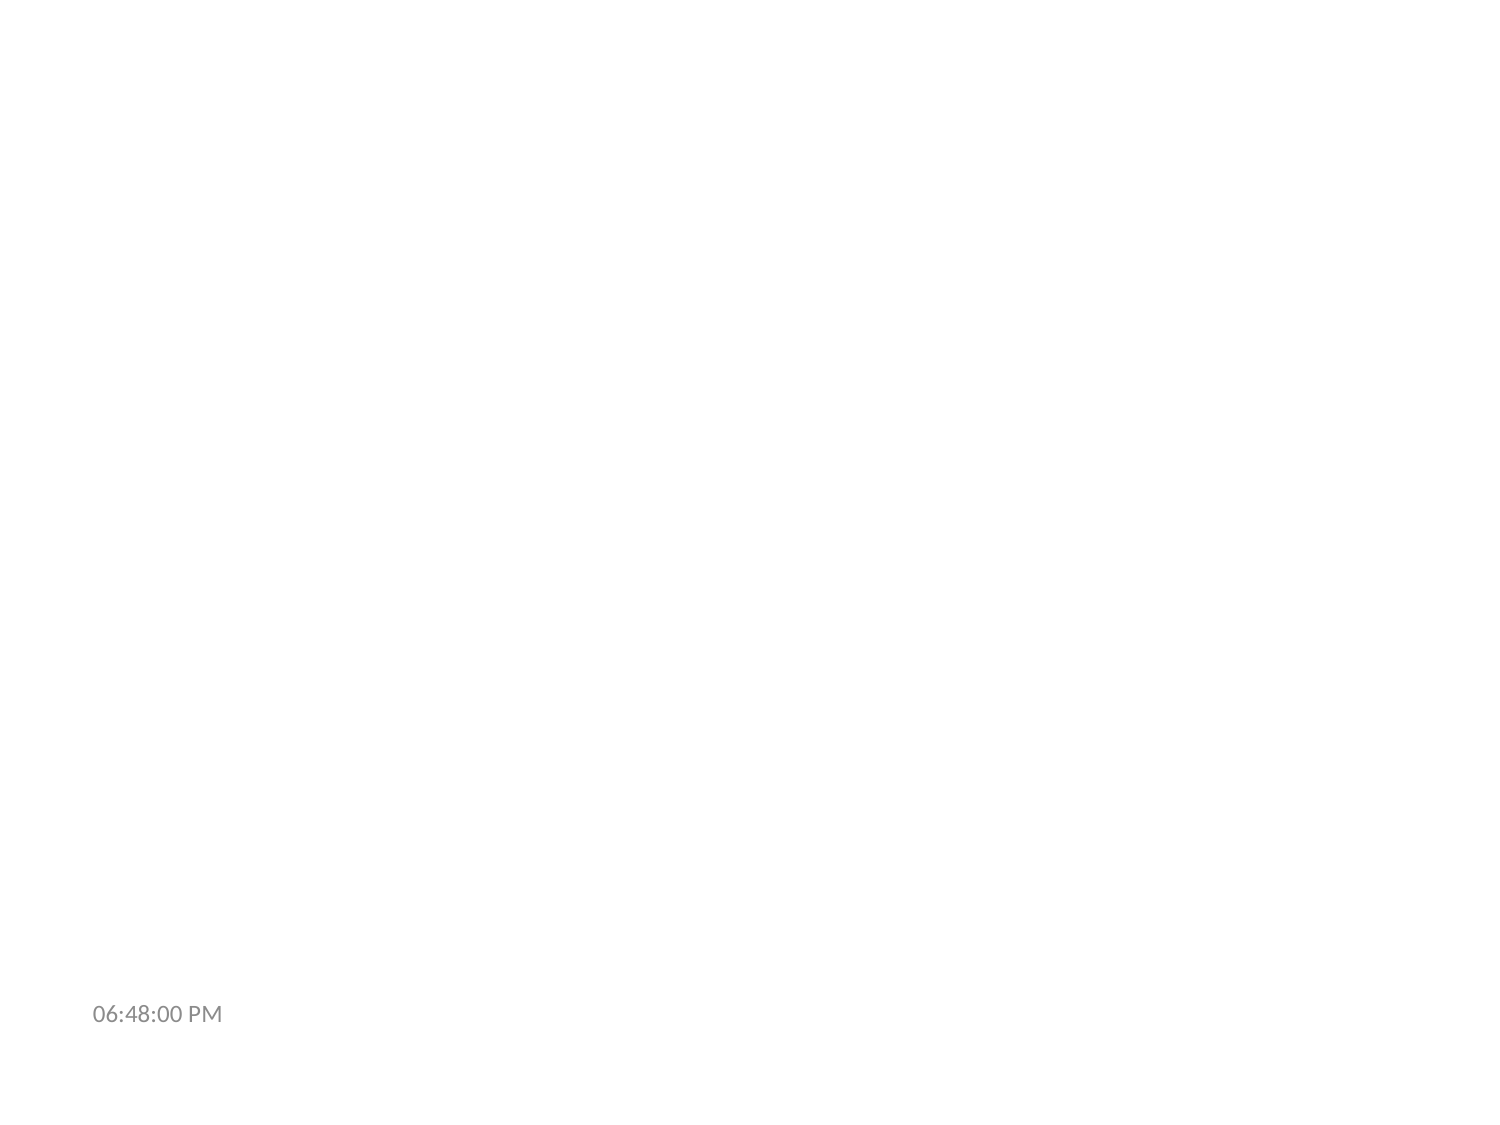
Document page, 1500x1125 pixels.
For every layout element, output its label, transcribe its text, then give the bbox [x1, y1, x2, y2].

text_box 3:35:09 PM [77, 982, 428, 1043]
